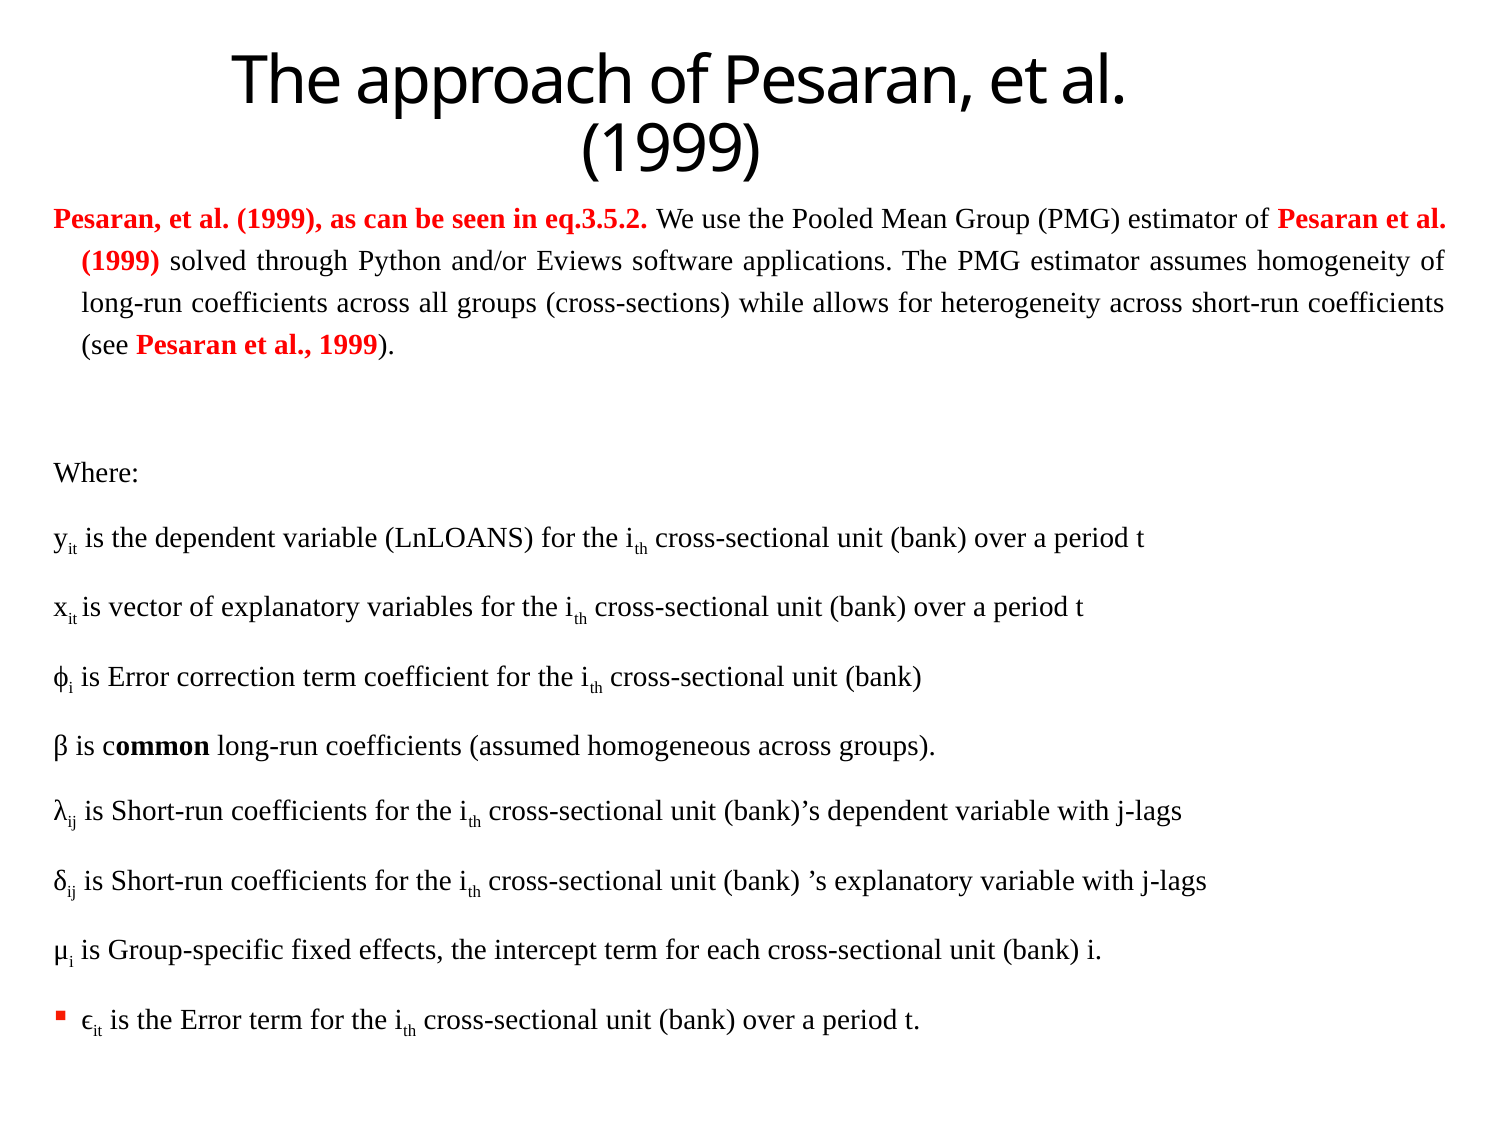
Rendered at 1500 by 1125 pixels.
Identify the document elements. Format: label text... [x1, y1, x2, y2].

title The approach of Pesaran, et al. (1999) [135, 3, 1223, 232]
